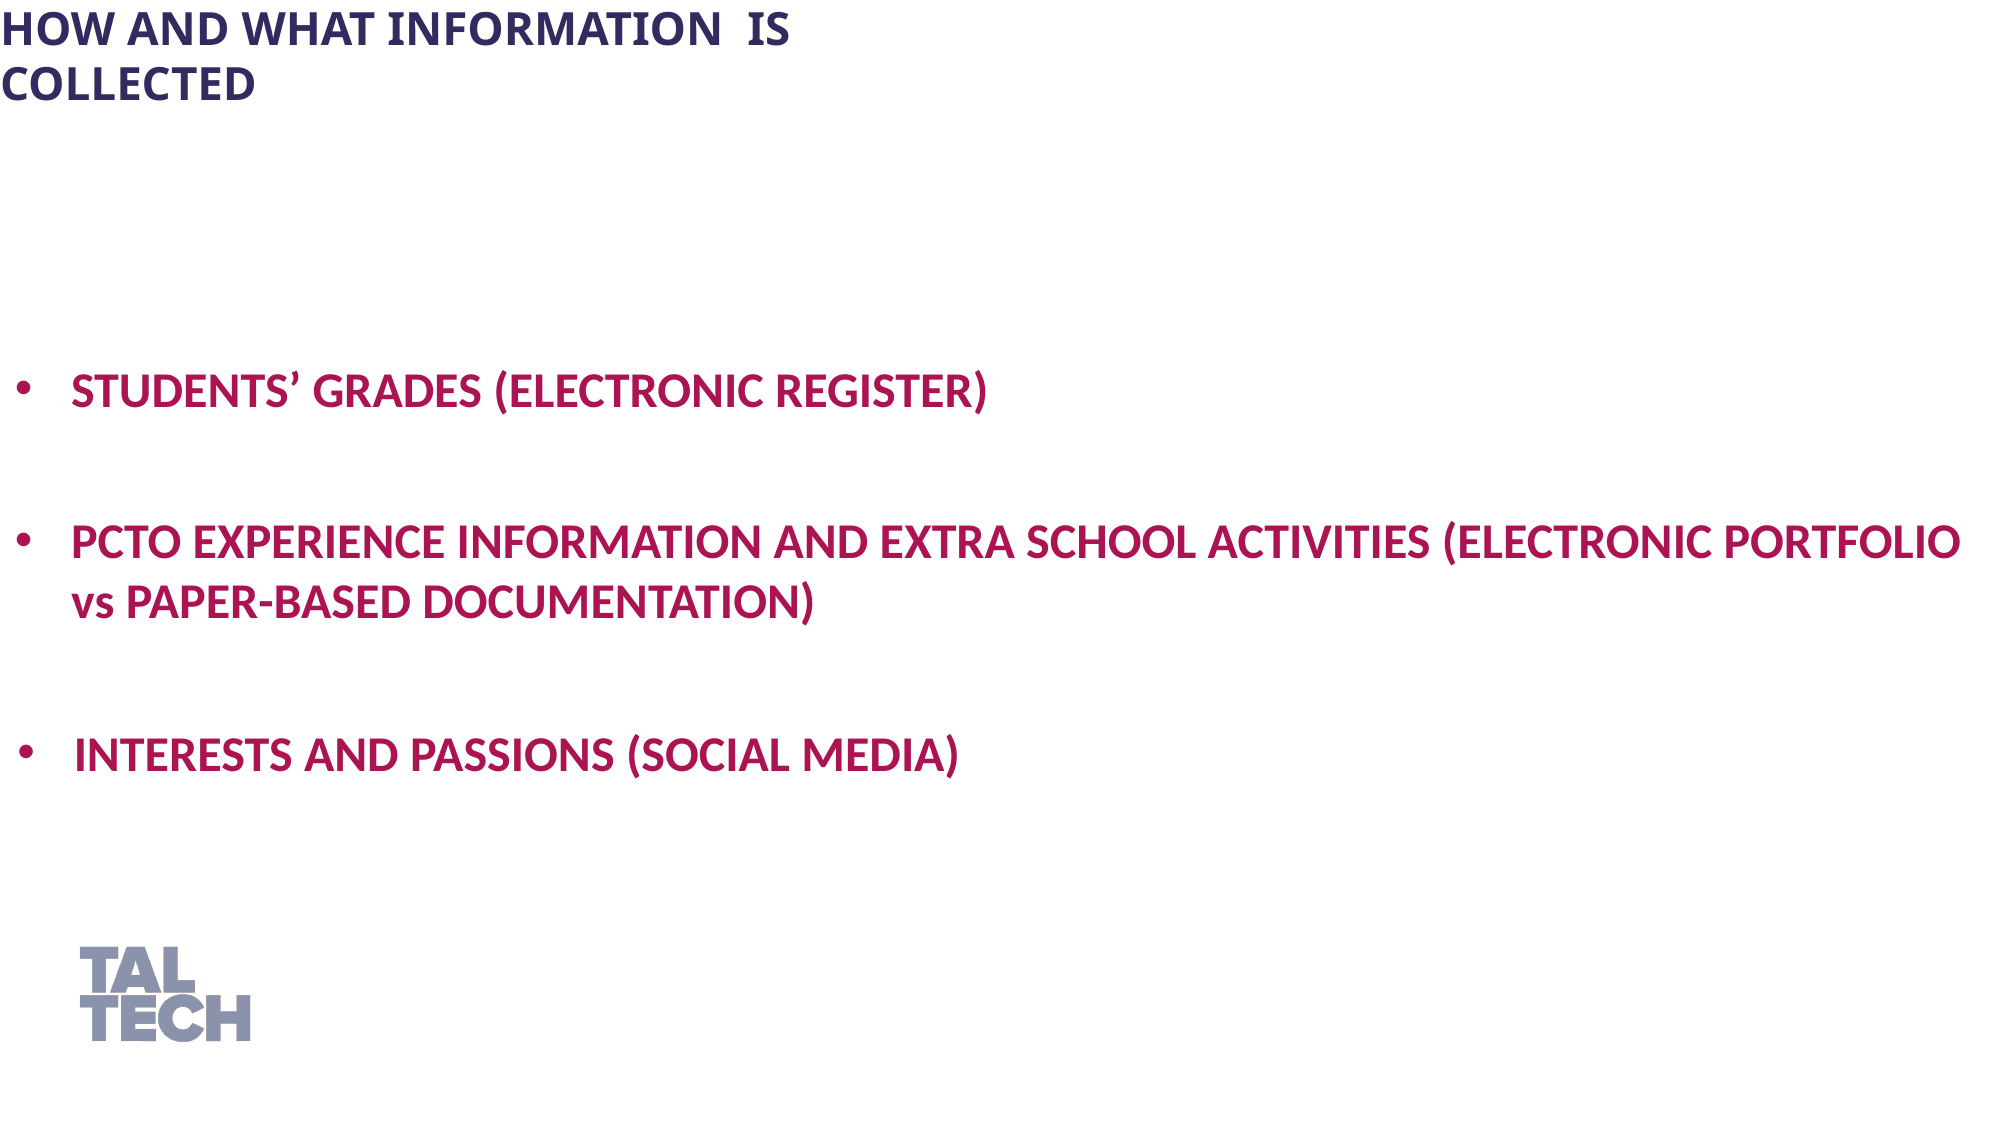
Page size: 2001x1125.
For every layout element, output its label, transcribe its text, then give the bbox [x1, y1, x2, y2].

text_box STUDENTS’ GRADES (ELECTRONIC REGISTER) [0, 349, 2000, 485]
text_box PCTO EXPERIENCE INFORMATION AND EXTRA SCHOOL ACTIVITIES (ELECTRONIC PORTFOLIO vs PAPER-BASED DOCUMENTATION) [0, 501, 2000, 697]
list HOW AND WHAT INFORMATION IS COLLECTED [0, 0, 1003, 124]
text_box INTERESTS AND PASSIONS (SOCIAL MEDIA) [2, 713, 2000, 849]
picture [75, 940, 254, 1047]
